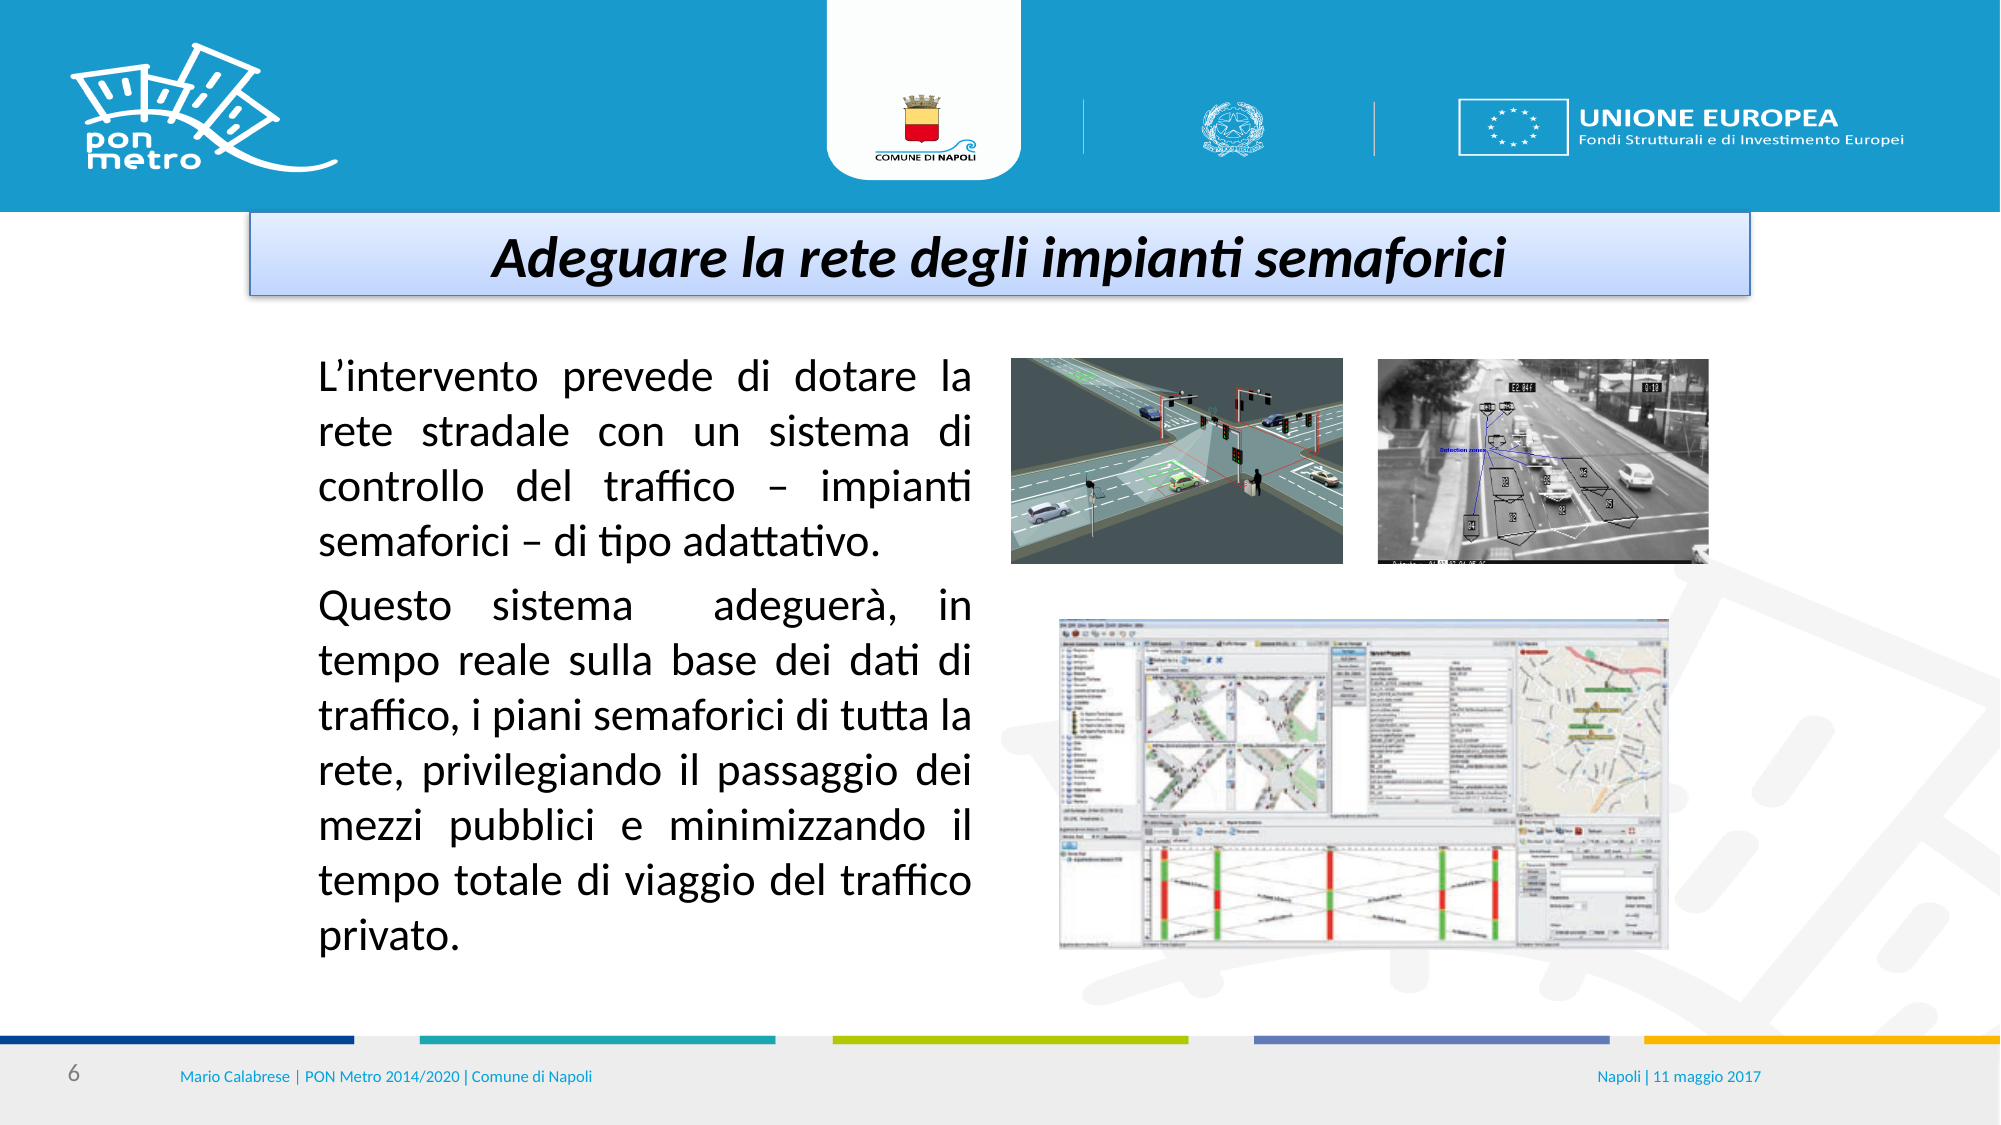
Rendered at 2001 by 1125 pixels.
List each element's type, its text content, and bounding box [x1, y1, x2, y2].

picture [0, 0, 2000, 212]
picture [0, 358, 2000, 1125]
list L’intervento prevede di dotare la rete stradale con un sistema di controllo del traffico – impianti semaforici – di tipo adattativo. Questo sistema adeguerà, in tempo reale sulla base dei dati di traffico, i piani semaforici di tutta la rete, privilegiando il passaggio dei mezzi pubblici e minimizzando il tempo totale di viaggio del traffico privato. [302, 337, 989, 950]
text_box Adeguare la rete degli impianti semaforici [249, 211, 1751, 296]
